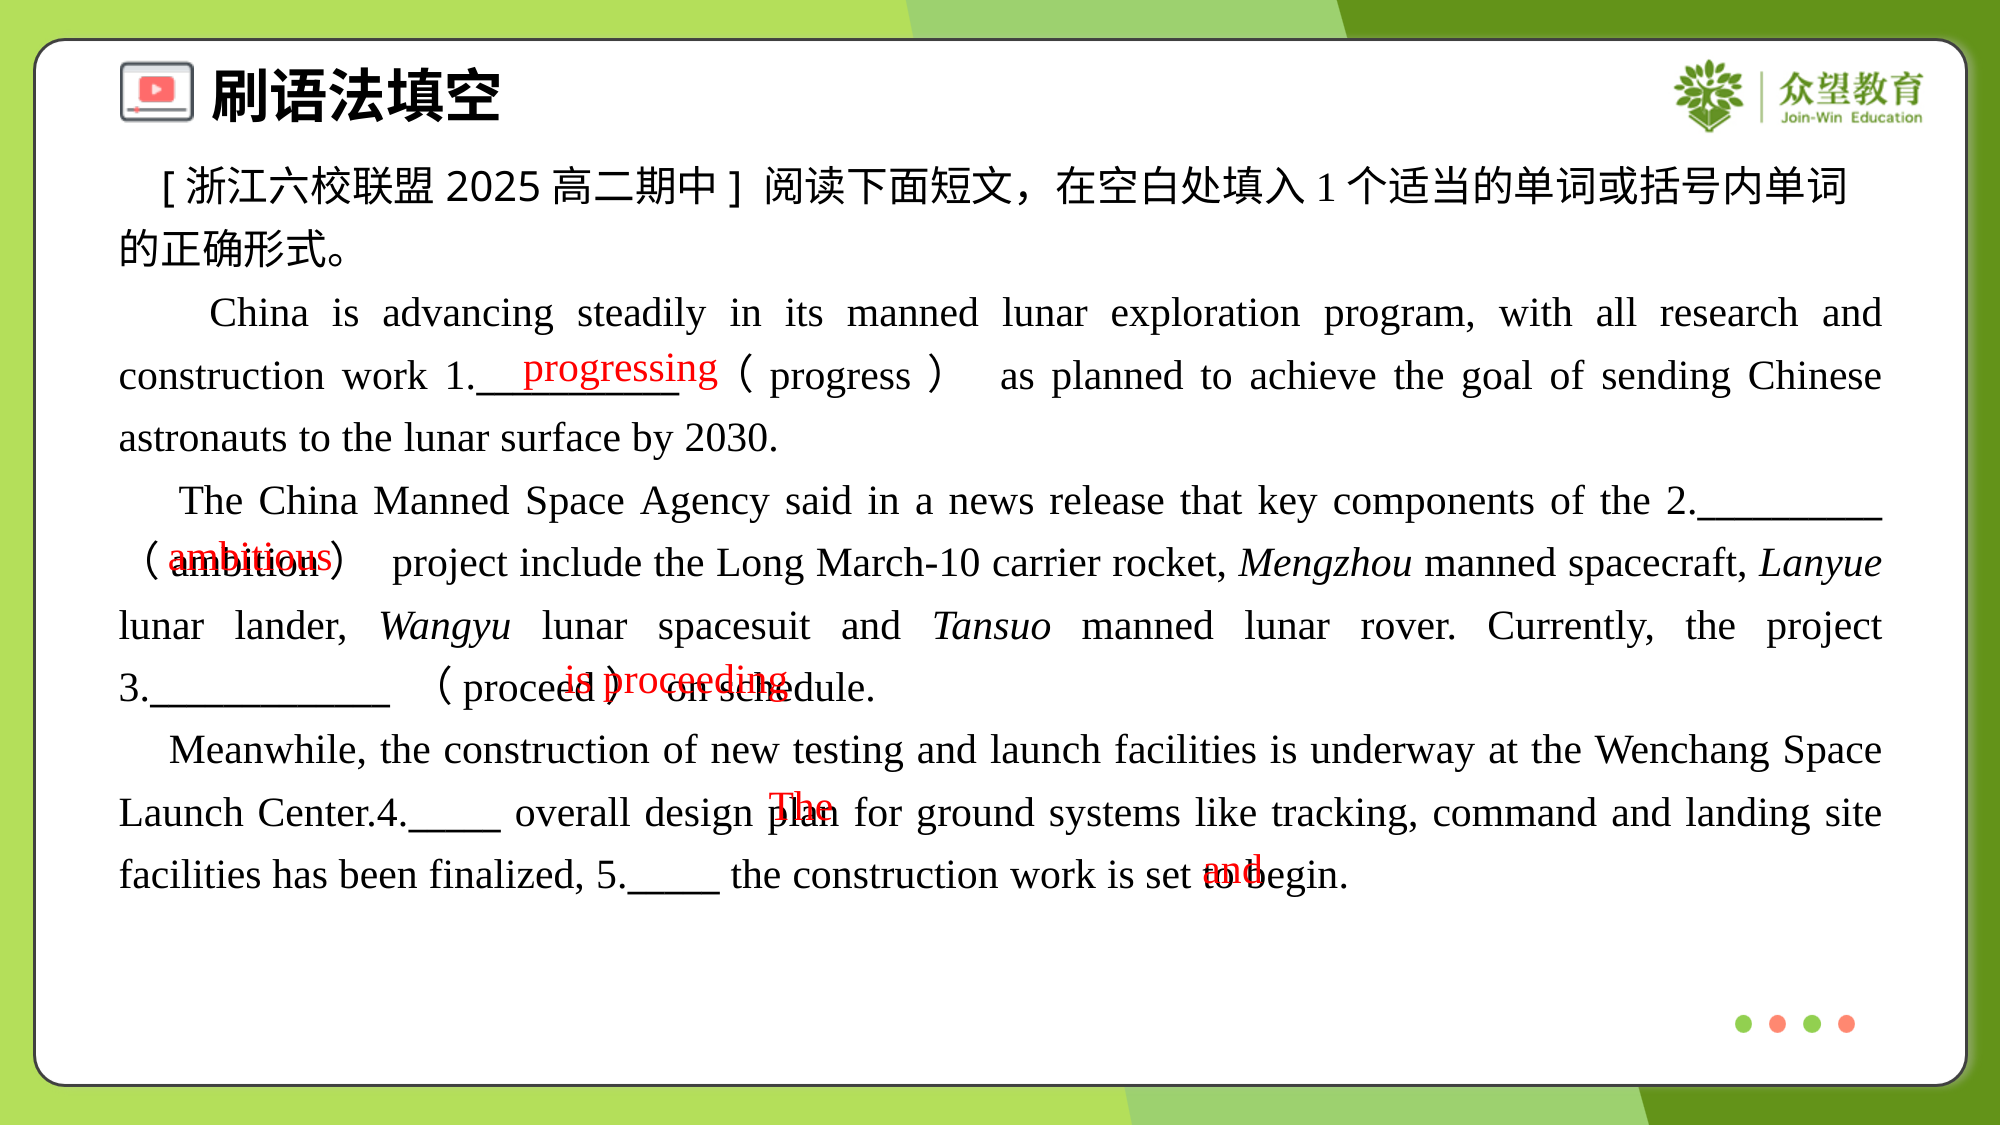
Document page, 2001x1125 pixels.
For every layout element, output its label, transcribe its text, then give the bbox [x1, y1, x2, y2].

text_box The [763, 766, 839, 824]
text_box and [1197, 828, 1268, 887]
text_box progressing [519, 326, 723, 385]
text_box [浙江六校联盟2025高二期中] 阅读下面短文，在空白处填入1个适当的单词或括号内单词的正确形式。 China is advancing steadily in its manned lunar exploration program, with all research and construction work 1.___________ （progress） as planned to achieve the goal of sending Chinese astronauts to the lunar surface by 2030. The China Manned Space Agency said in a news release that key components of the 2.__________ （ambition） project include the Long March-10 carrier rocket, Mengzhou manned spacecraft, Lanyue lunar lander, Wangyu lunar spacesuit and Tansuo manned lunar rover. Currently, the project 3._____________ （proceed） on schedule. Meanwhile, the construction of new testing and launch facilities is underway at the Wenchang Space Launch Center.4._____ overall design plan for ground systems like tracking, command and landing site facilities has been finalized, 5._____ the construction work is set to begin. [118, 147, 1883, 961]
text_box ambitious [163, 516, 337, 574]
text_box is proceeding [555, 639, 798, 697]
picture [0, 0, 2000, 1125]
